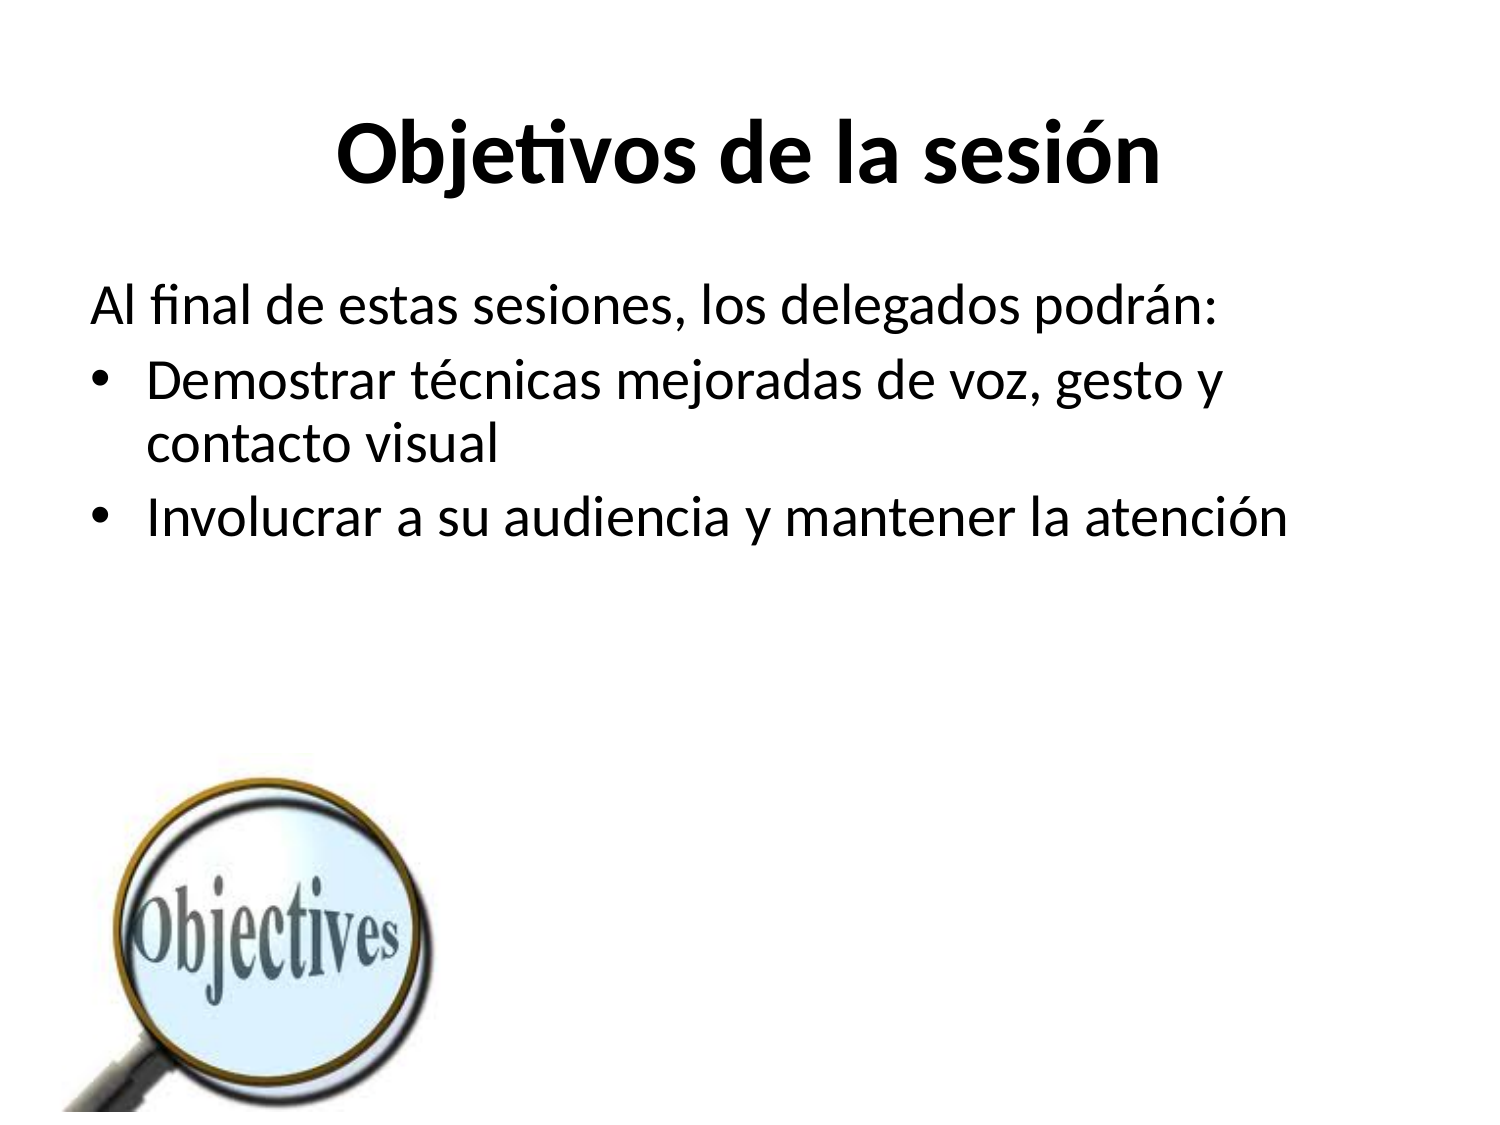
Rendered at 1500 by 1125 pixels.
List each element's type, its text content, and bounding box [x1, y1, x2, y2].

title Objetivos de la sesión [74, 61, 1426, 233]
picture [0, 753, 539, 1112]
list Al final de estas sesiones, los delegados podrán: Demostrar técnicas mejoradas de voz, gesto y contacto visual Involucrar a su audiencia y mantener la atención [74, 266, 1426, 1010]
